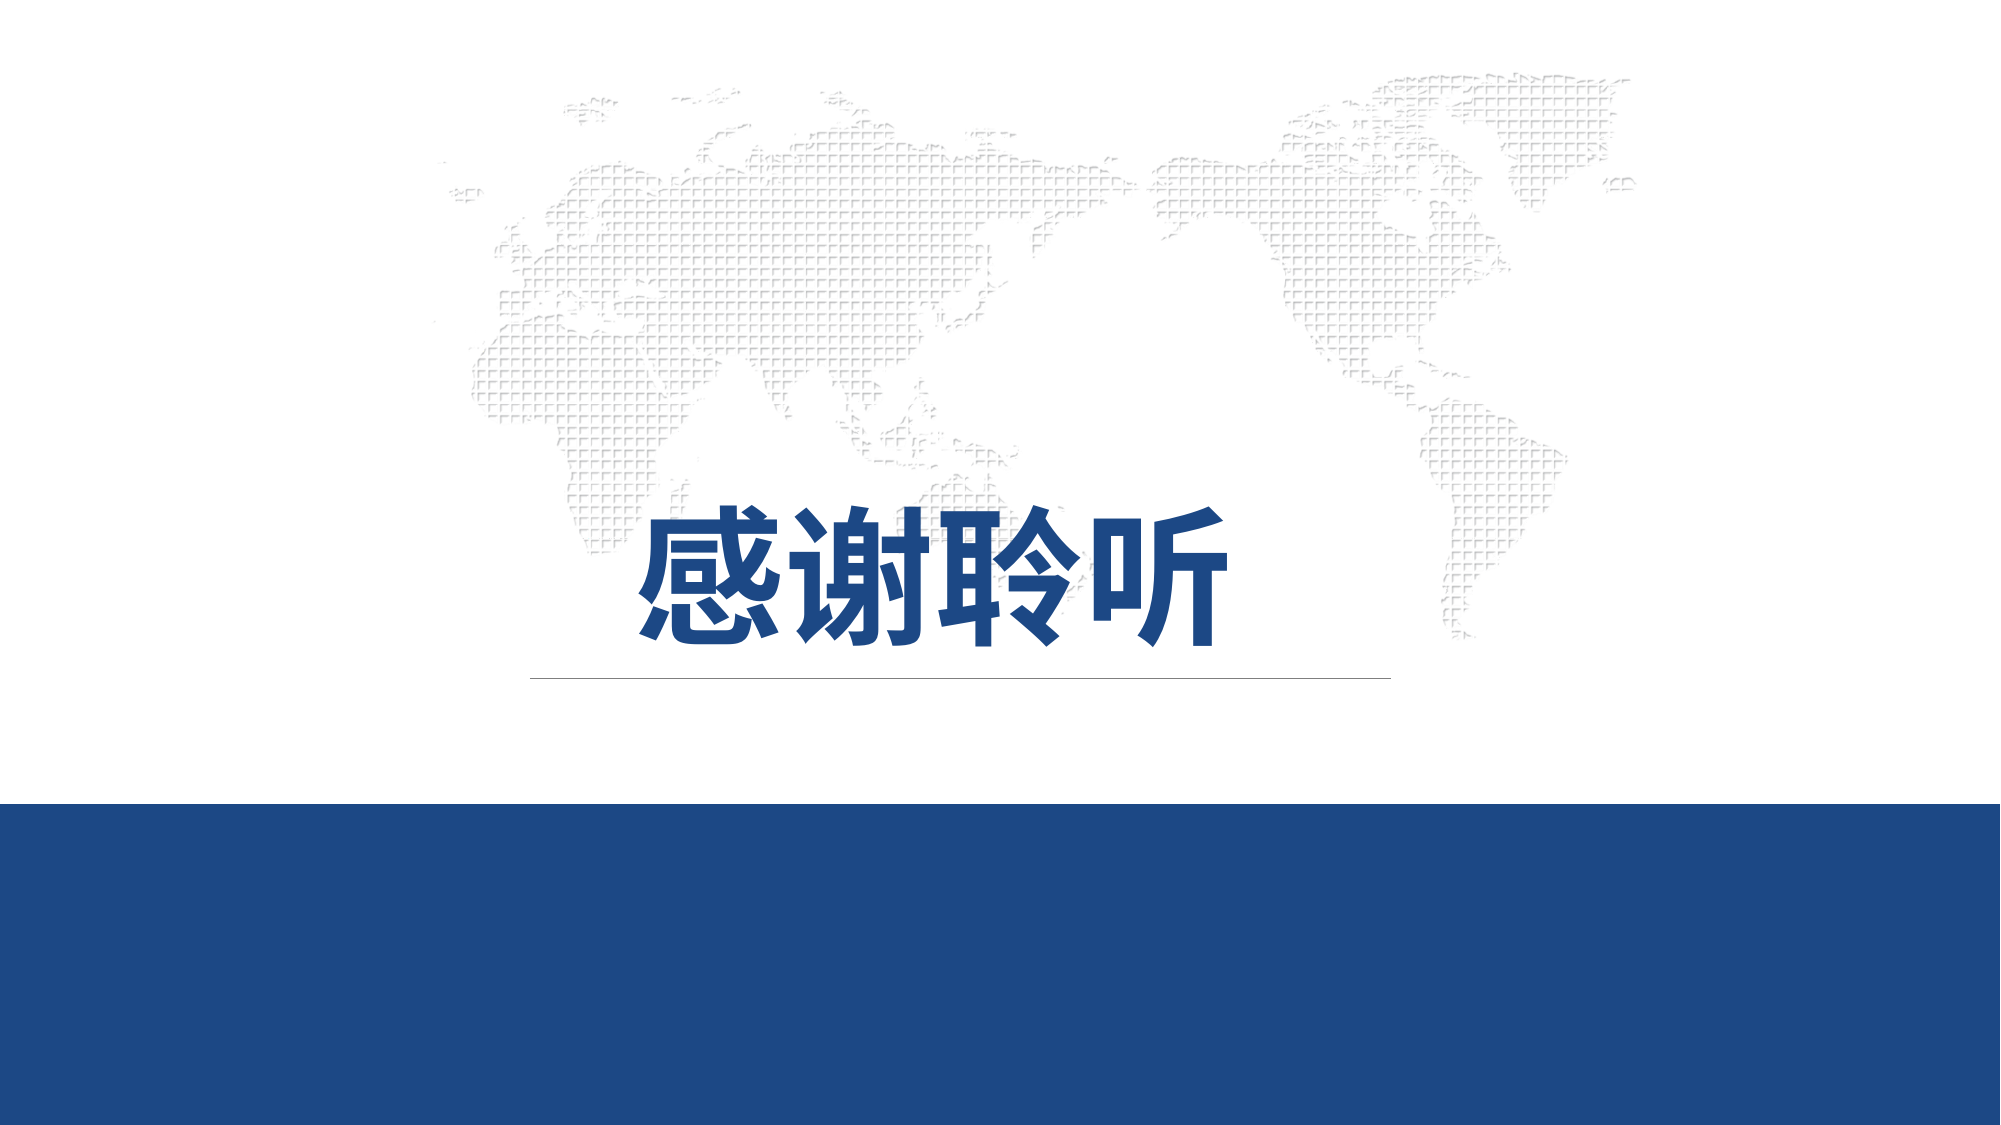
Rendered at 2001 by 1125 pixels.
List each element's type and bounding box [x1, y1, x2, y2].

picture [431, 57, 1660, 673]
text_box [0, 804, 2000, 1125]
